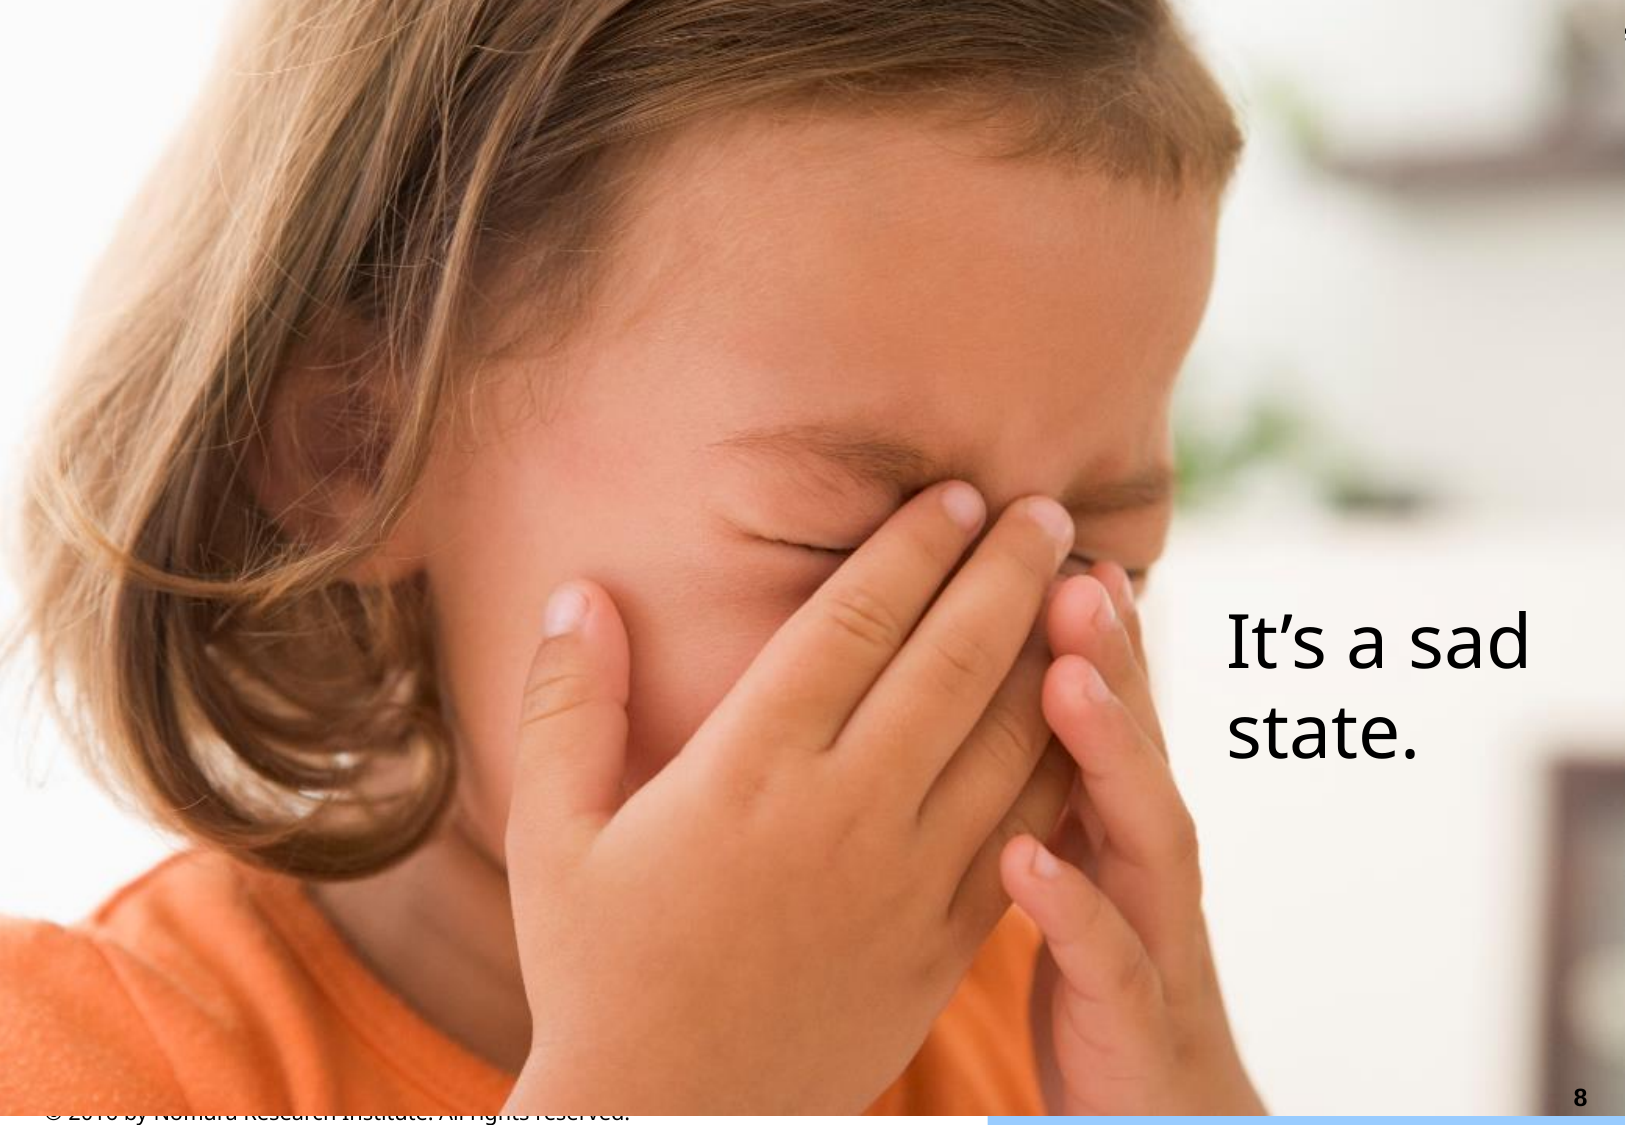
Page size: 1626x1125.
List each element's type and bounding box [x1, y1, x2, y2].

list [0, 0, 1625, 1116]
